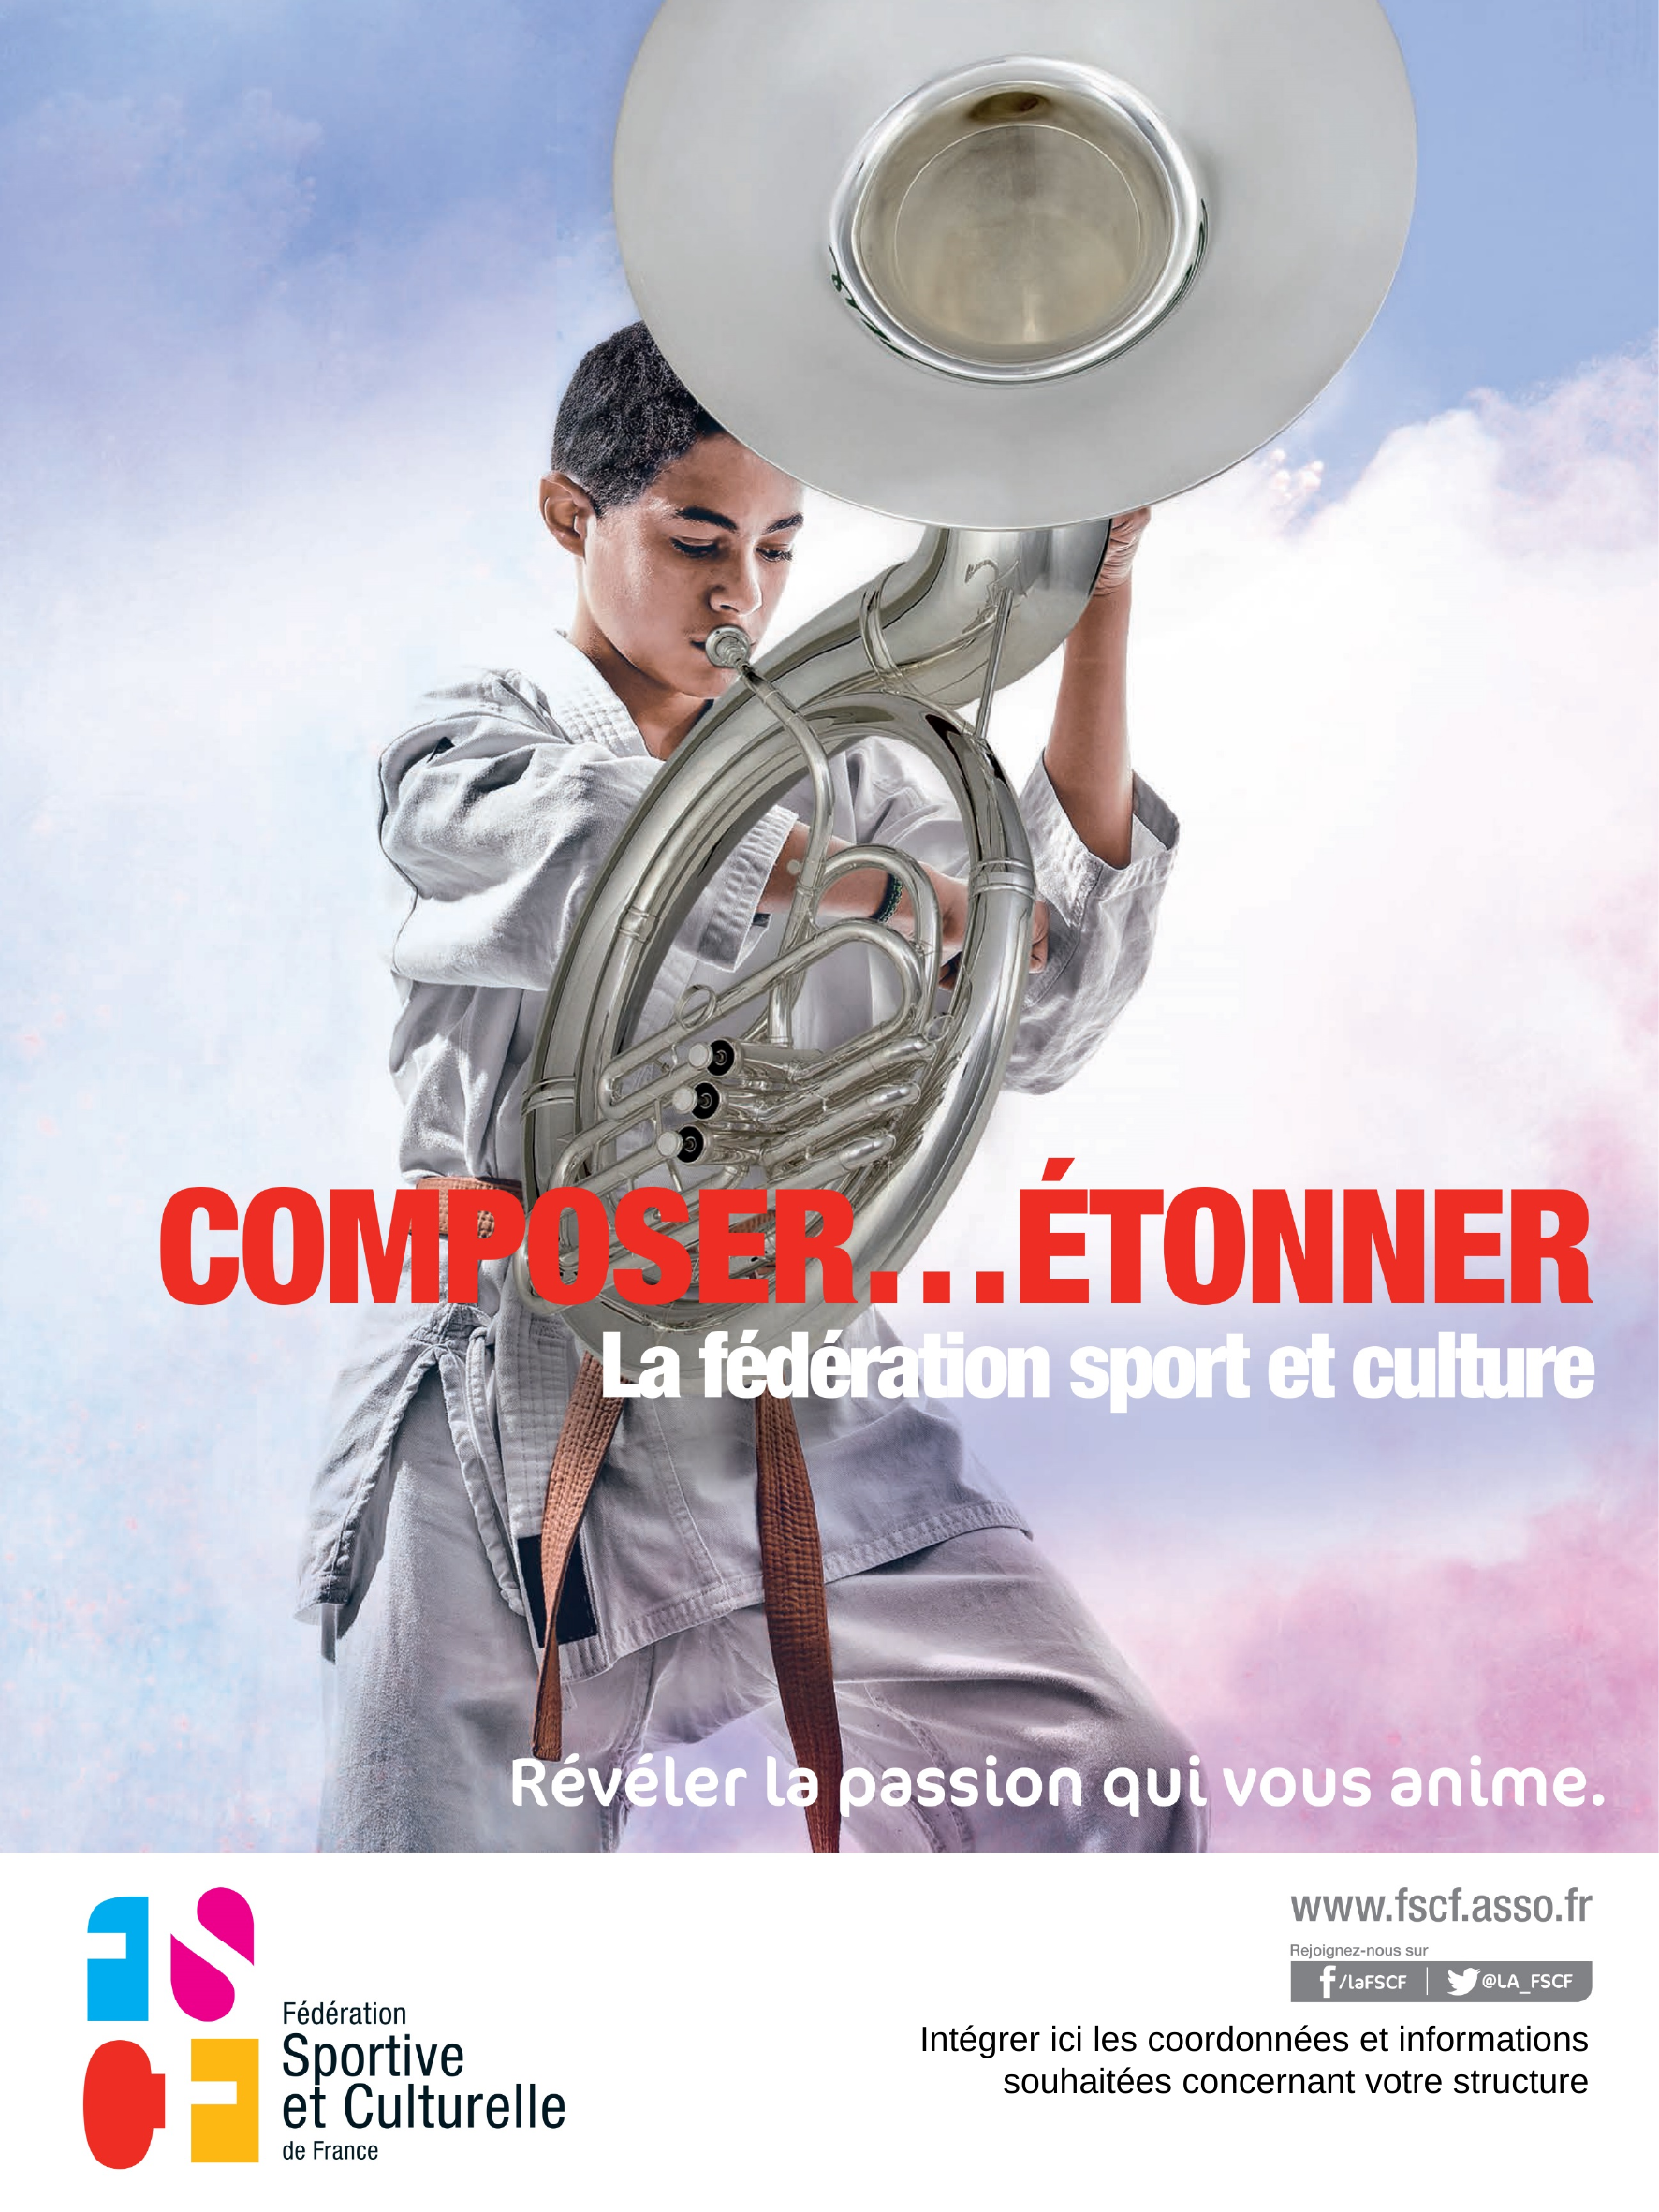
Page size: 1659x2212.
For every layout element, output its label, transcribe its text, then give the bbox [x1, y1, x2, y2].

picture [0, 0, 1659, 2212]
text_box Intégrer ici les coordonnées et informations souhaitées concernant votre structure [728, 2009, 1604, 2108]
